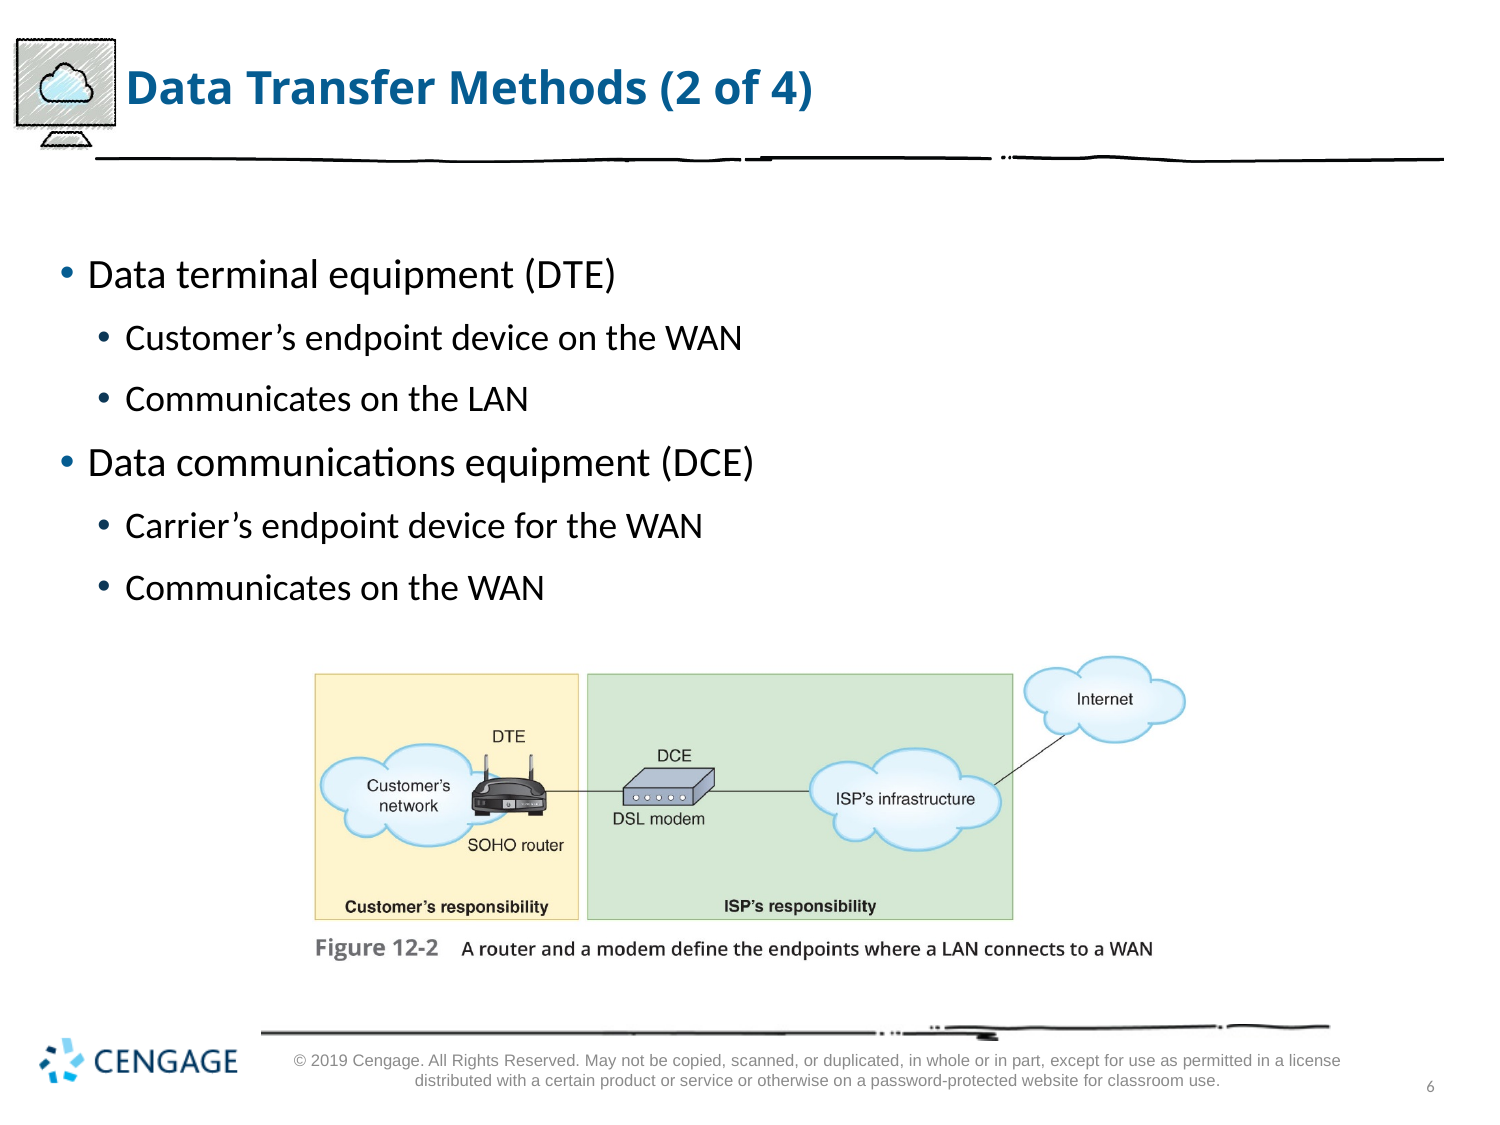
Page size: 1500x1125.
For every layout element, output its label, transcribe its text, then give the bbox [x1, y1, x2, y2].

picture [95, 155, 1444, 163]
picture [261, 1024, 1331, 1041]
picture [312, 652, 1188, 963]
picture [19, 1024, 250, 1096]
title Data Transfer Methods (2 of 4) [125, 66, 1442, 116]
list Data terminal equipment (D T E) Customer’s endpoint device on the WAN Communicates on the LAN Data communications equipment (D C E) Carrier’s endpoint device for the WAN Communicates on the WAN [59, 252, 1441, 612]
footer © 2019 Cengage. All Rights Reserved. May not be copied, scanned, or duplicated, in whole or in part, except for use as permitted in a license distributed with a certain product or service or otherwise on a password-protected website for classroom use. [262, 1050, 1375, 1091]
picture [13, 36, 117, 151]
